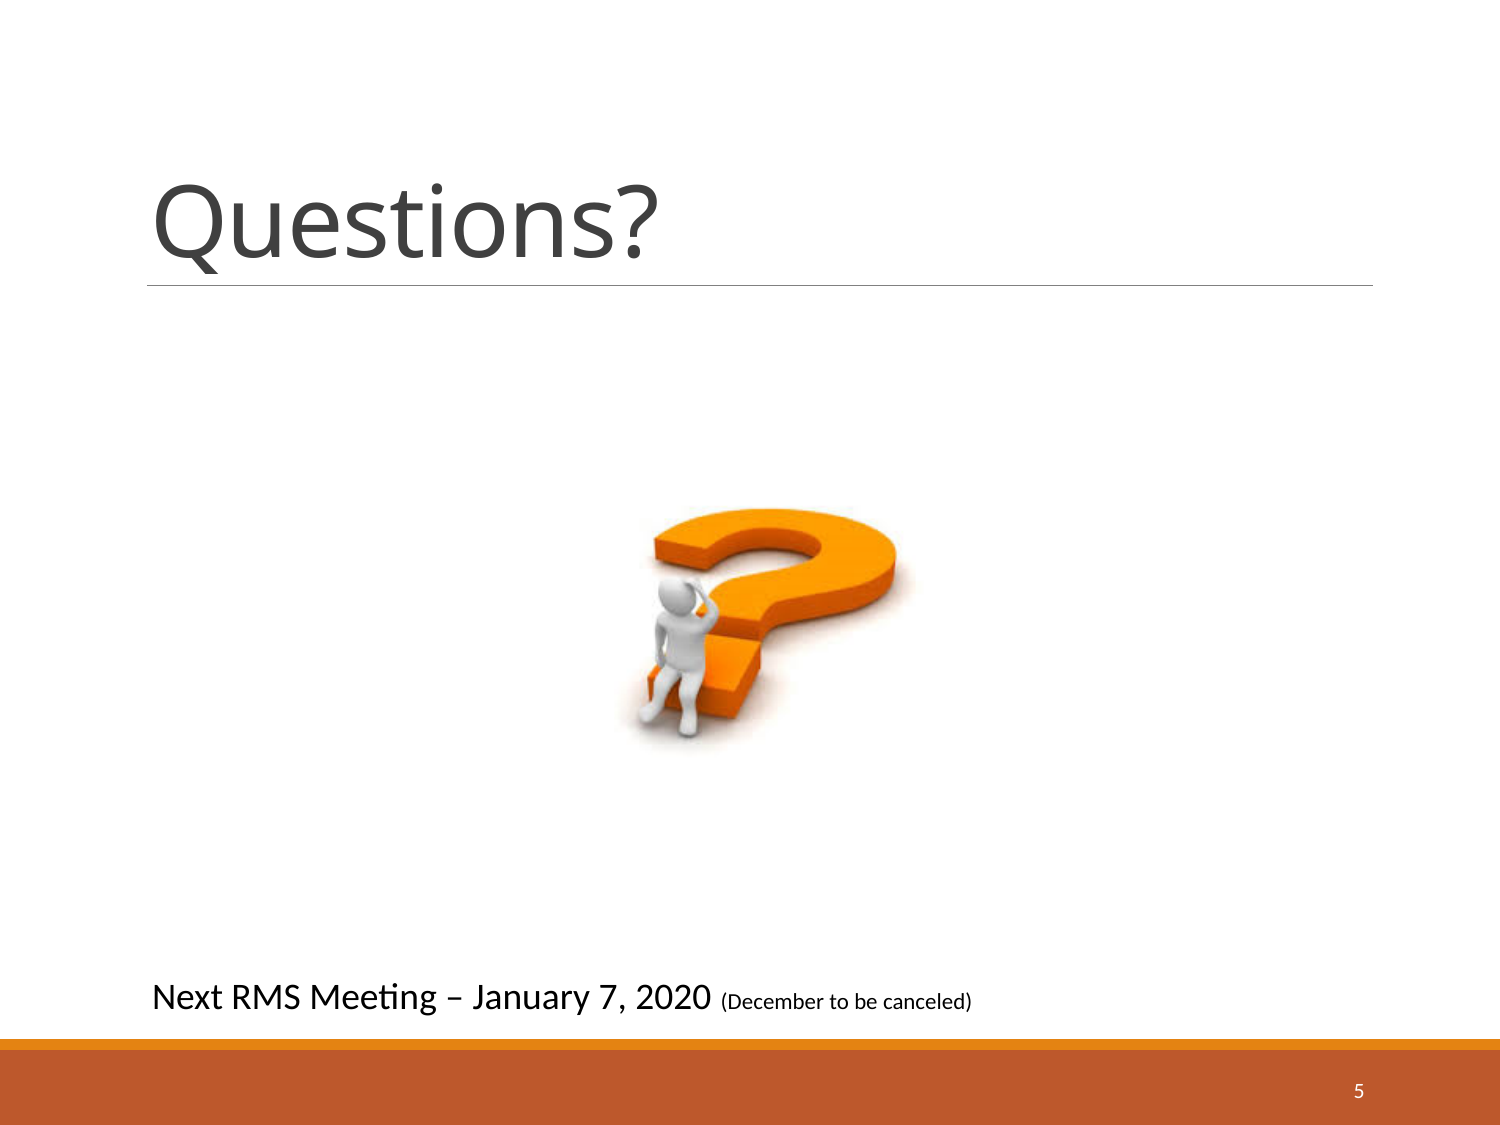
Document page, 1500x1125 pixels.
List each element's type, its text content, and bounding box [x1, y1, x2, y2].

text_box Next RMS Meeting – January 7, 2020 (December to be canceled) [137, 964, 1113, 1025]
slide_number 5 [1218, 1059, 1380, 1120]
title Questions? [135, 47, 1373, 285]
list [577, 456, 930, 810]
